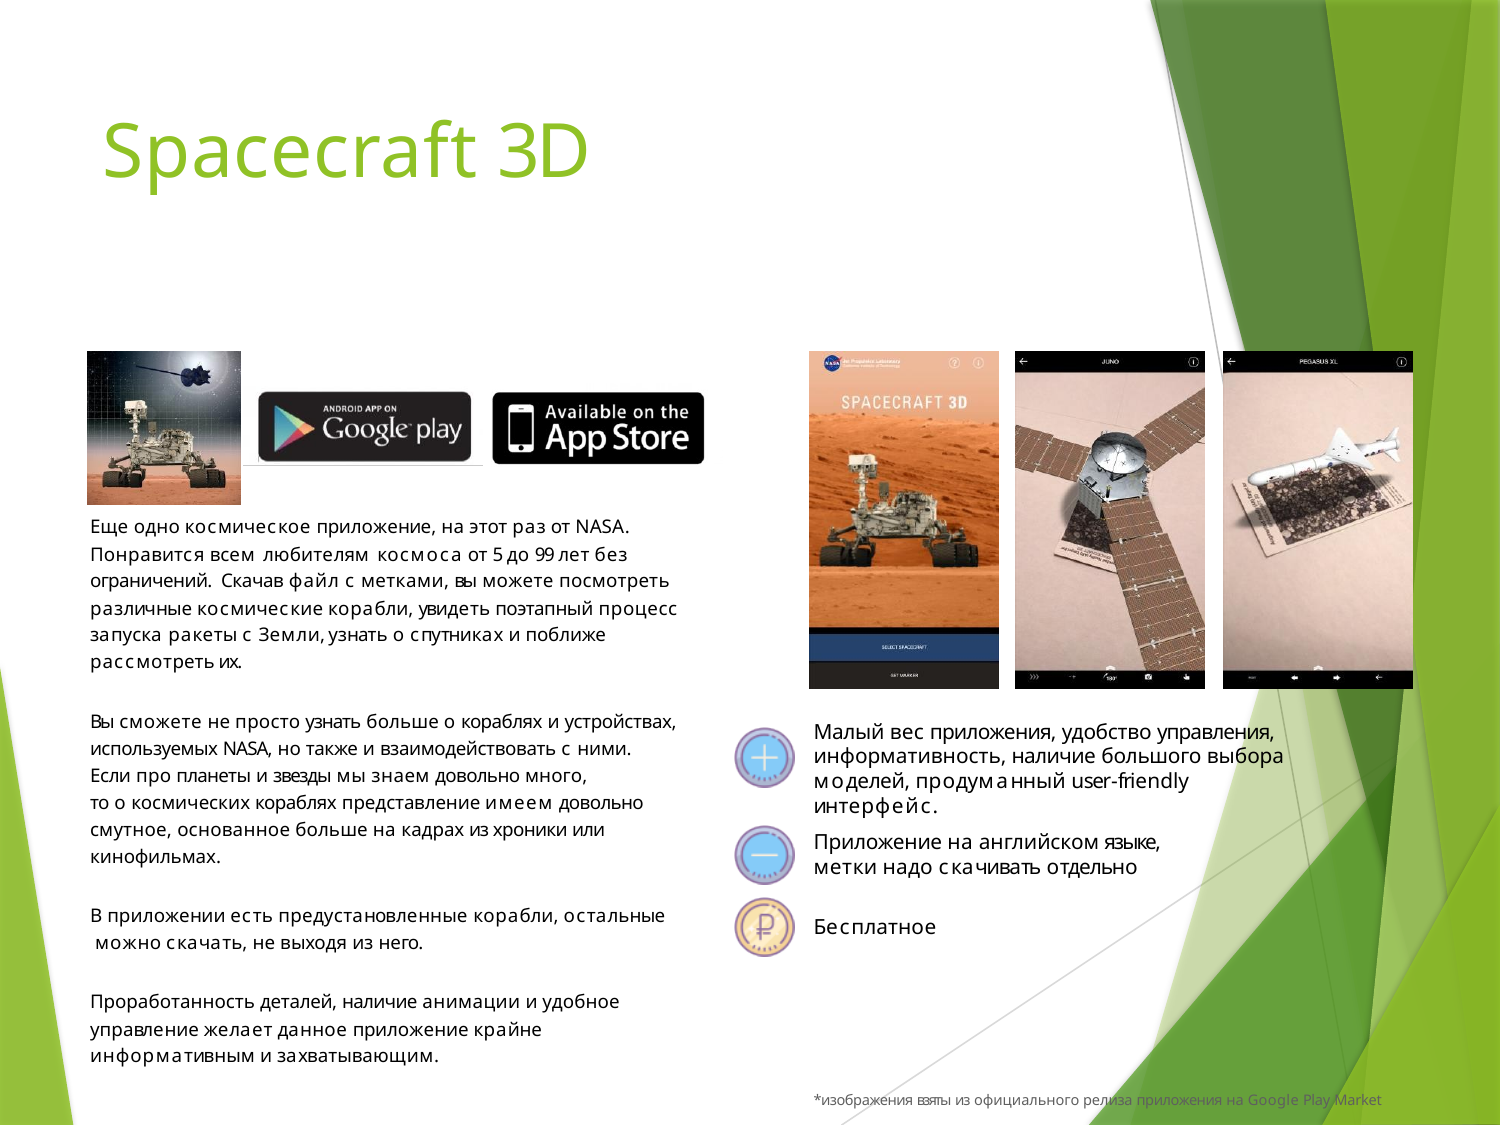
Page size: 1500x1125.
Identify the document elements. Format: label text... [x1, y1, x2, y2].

text_box В приложении есть предустановленные корабли, остальные можно скачать, не выходя из него. [87, 897, 667, 954]
text_box Еще одно космическое приложение, на этот раз от NASA. Понравится всем любителям космоса от 5 до 99 лет без ограничений. Скачав файл с метками, вы можете посмотреть различные космические корабли, увидеть поэтапный процесс запуска ракеты с Земли, узнать о спутниках и поближе рассмотреть их. [87, 508, 696, 673]
text_box Проработанность деталей, наличие анимации и удобное управление желает данное приложение крайне информативным и захватывающим. [87, 983, 644, 1067]
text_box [87, 351, 483, 506]
text_box Приложение на английском языке, метки надо скачивать отдельно [811, 826, 1184, 879]
picture [808, 351, 1000, 689]
picture [1014, 351, 1206, 689]
picture [733, 824, 796, 886]
text_box *изображения взяты из официального релиза приложения на Google Play Market [811, 1088, 1415, 1109]
picture [1222, 351, 1413, 689]
picture [490, 382, 723, 467]
text_box Бесплатное [811, 911, 941, 939]
text_box Малый вес приложения, удобство управления, информативность, наличие большого выбора моделей, продуманный user-friendly интерфейс. [811, 716, 1333, 819]
text_box Вы сможете не просто узнать больше о кораблях и устройствах, используемых NASA, но также и взаимодействовать с ними. Если про планеты и звезды мы знаем довольно много, то о космических кораблях представление имеем довольно смутное, основанное больше на кадрах из хроники или кинофильмах. [87, 702, 705, 867]
title Spacecraft 3D [99, 99, 1142, 290]
picture [733, 727, 796, 789]
picture [733, 896, 796, 958]
